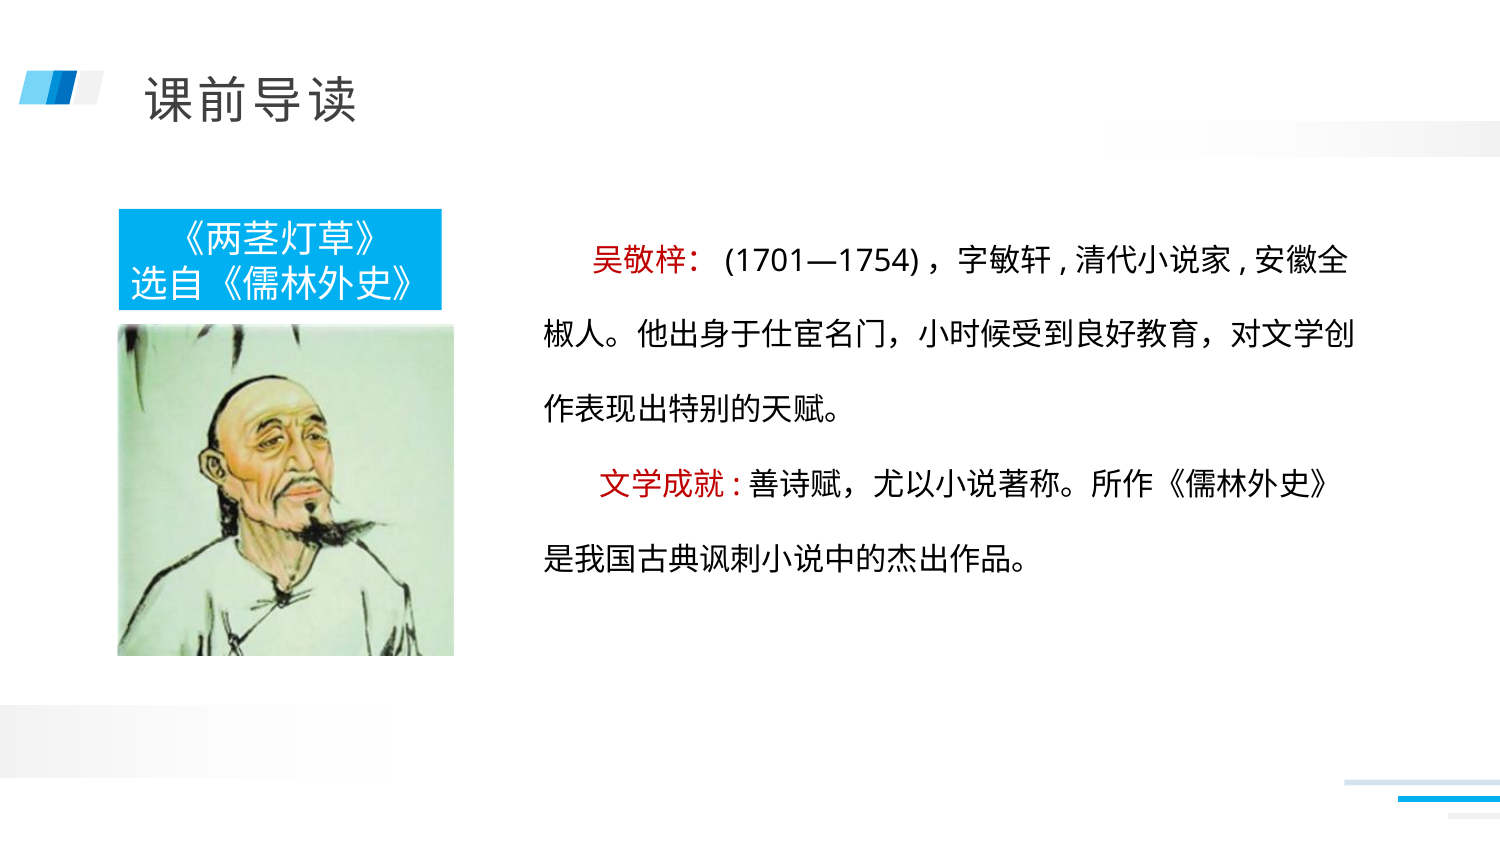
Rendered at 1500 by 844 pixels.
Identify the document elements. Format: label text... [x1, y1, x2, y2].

picture [117, 324, 455, 656]
text_box 吴敬梓：(1701—1754)，字敏轩,清代小说家,安徽全椒人。他出身于仕宦名门，小时候受到良好教育，对文学创作表现出特别的天赋。 文学成就:善诗赋，尤以小说著称。所作《儒林外史》是我国古典讽刺小说中的杰出作品。 [532, 196, 1383, 583]
text_box 《两茎灯草》 选自《儒林外史》 [118, 208, 442, 311]
